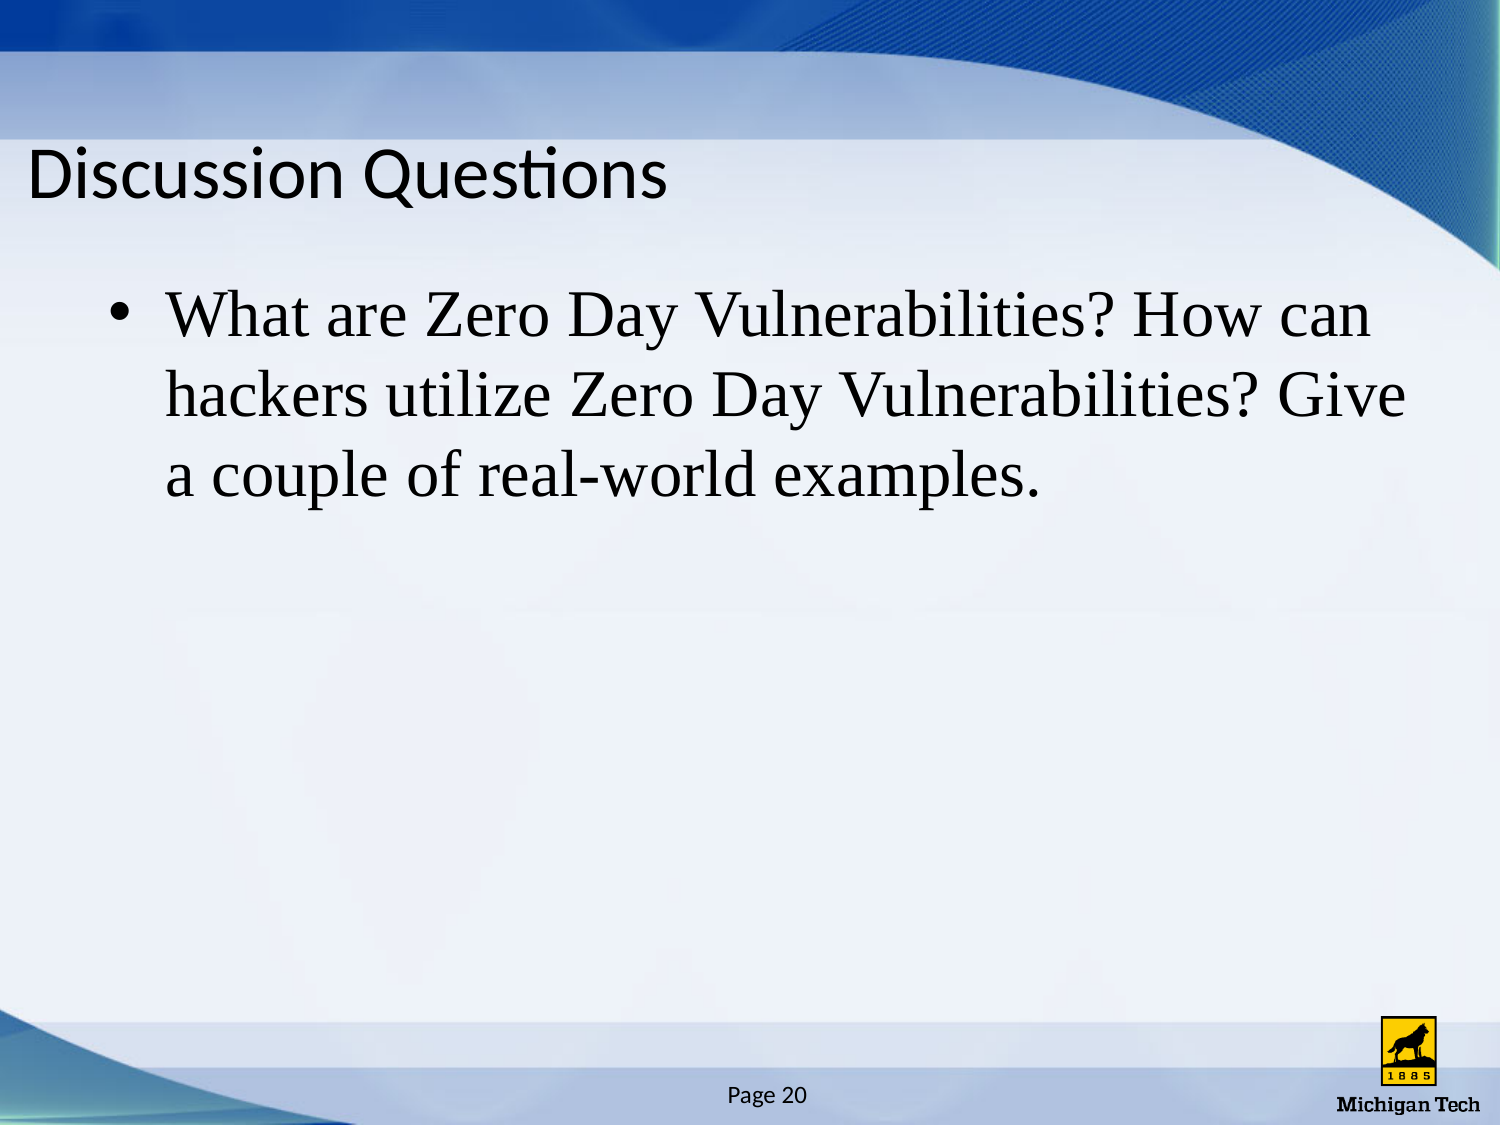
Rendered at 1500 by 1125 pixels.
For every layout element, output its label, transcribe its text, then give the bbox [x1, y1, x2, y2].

picture [0, 0, 1500, 1125]
list What are Zero Day Vulnerabilities? How can hackers utilize Zero Day Vulnerabilities? Give a couple of real-world examples. [75, 262, 1425, 1063]
title Discussion Questions [12, 75, 1263, 263]
